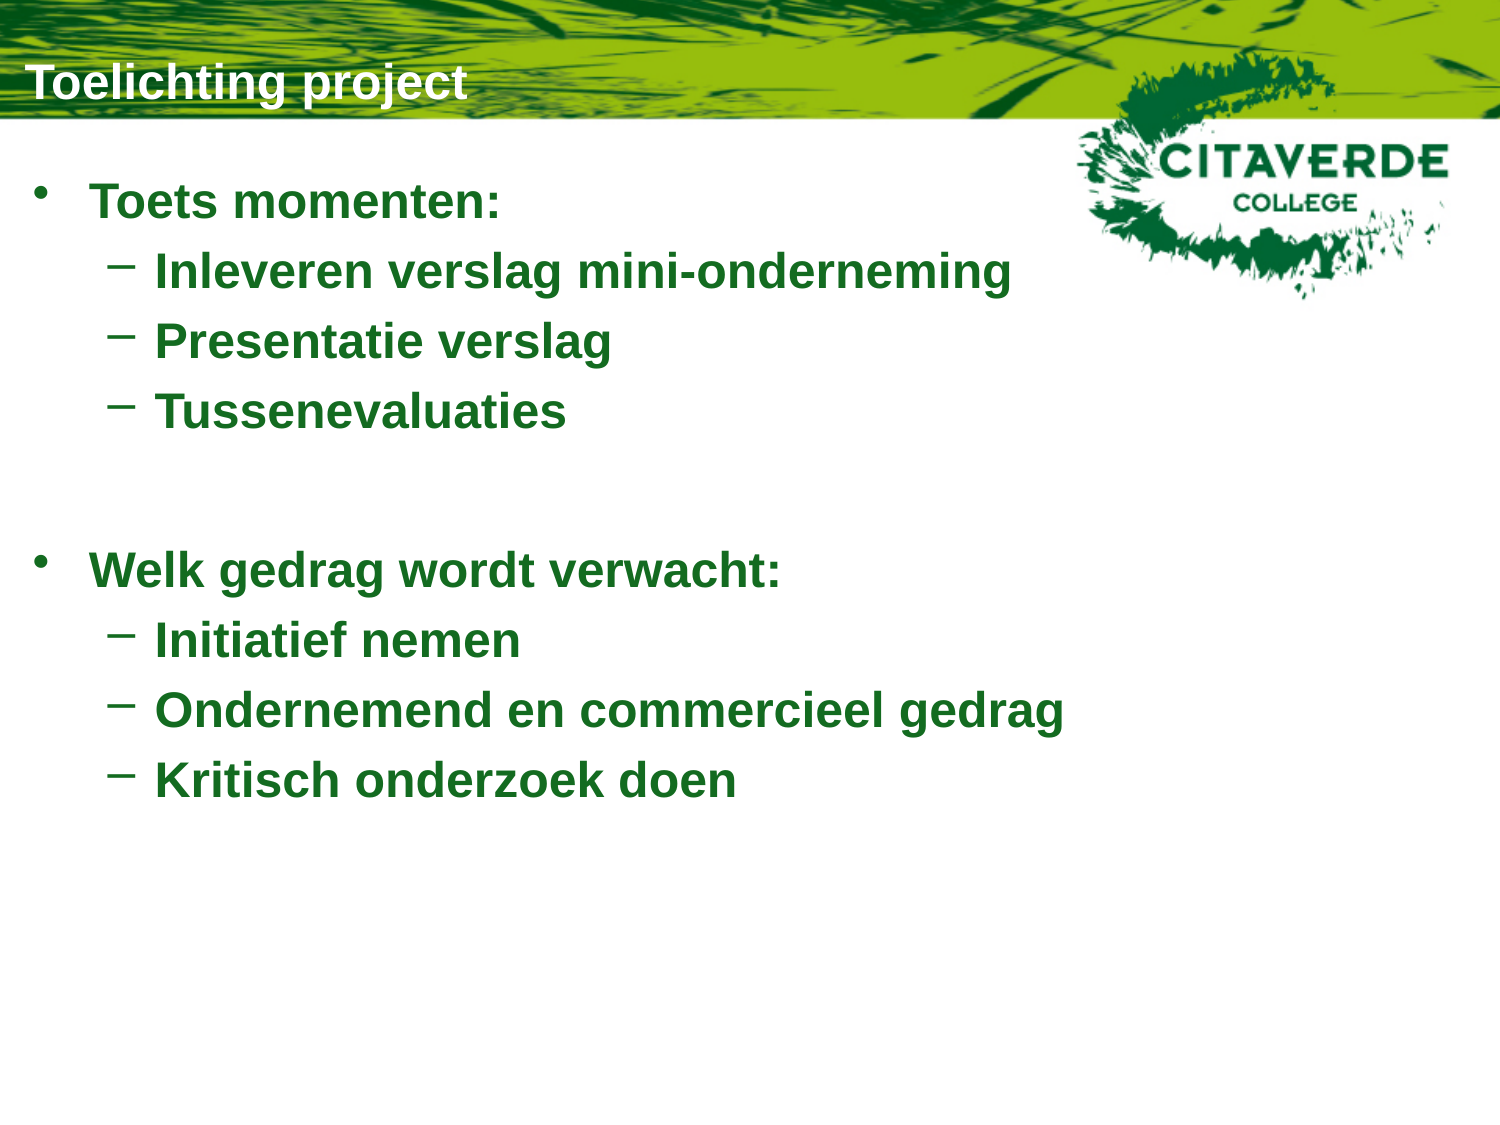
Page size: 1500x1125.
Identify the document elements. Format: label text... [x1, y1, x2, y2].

picture [0, 0, 1500, 1125]
list Toets momenten: Inleveren verslag mini-onderneming Presentatie verslag Tussenevaluaties Welk gedrag wordt verwacht: Initiatief nemen Ondernemend en commercieel gedrag Kritisch onderzoek doen [17, 160, 1447, 1094]
title Toelichting project [9, 45, 1285, 114]
